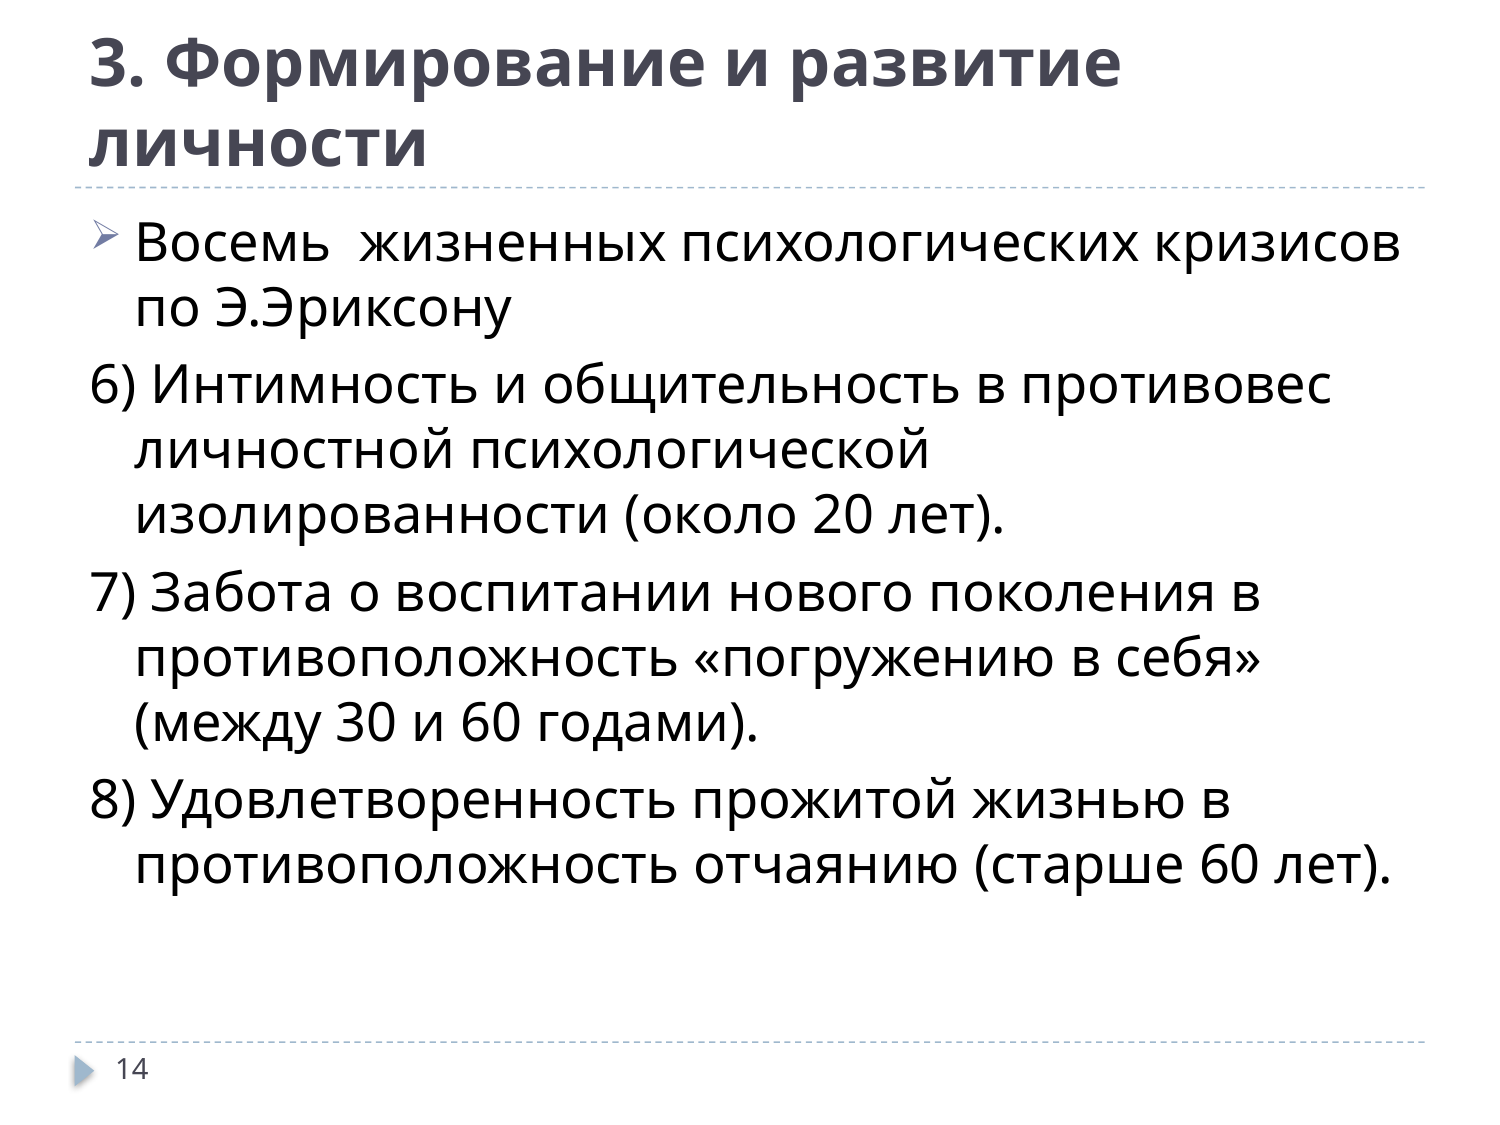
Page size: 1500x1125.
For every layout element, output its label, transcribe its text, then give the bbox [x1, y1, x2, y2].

slide_number 14 [100, 1042, 426, 1103]
title 3. Формирование и развитие личности [75, 24, 1425, 188]
list Восемь жизненных психологических кризисов по Э.Эриксону 6) Интимность и общительность в противовес личностной психологической изолированности (около 20 лет). 7) Забота о воспитании нового поколения в противоположность «погружению в себя» (между 30 и 60 годами). 8) Удовлетворенность прожитой жизнью в противоположность отчаянию (старше 60 лет). [75, 200, 1425, 1010]
